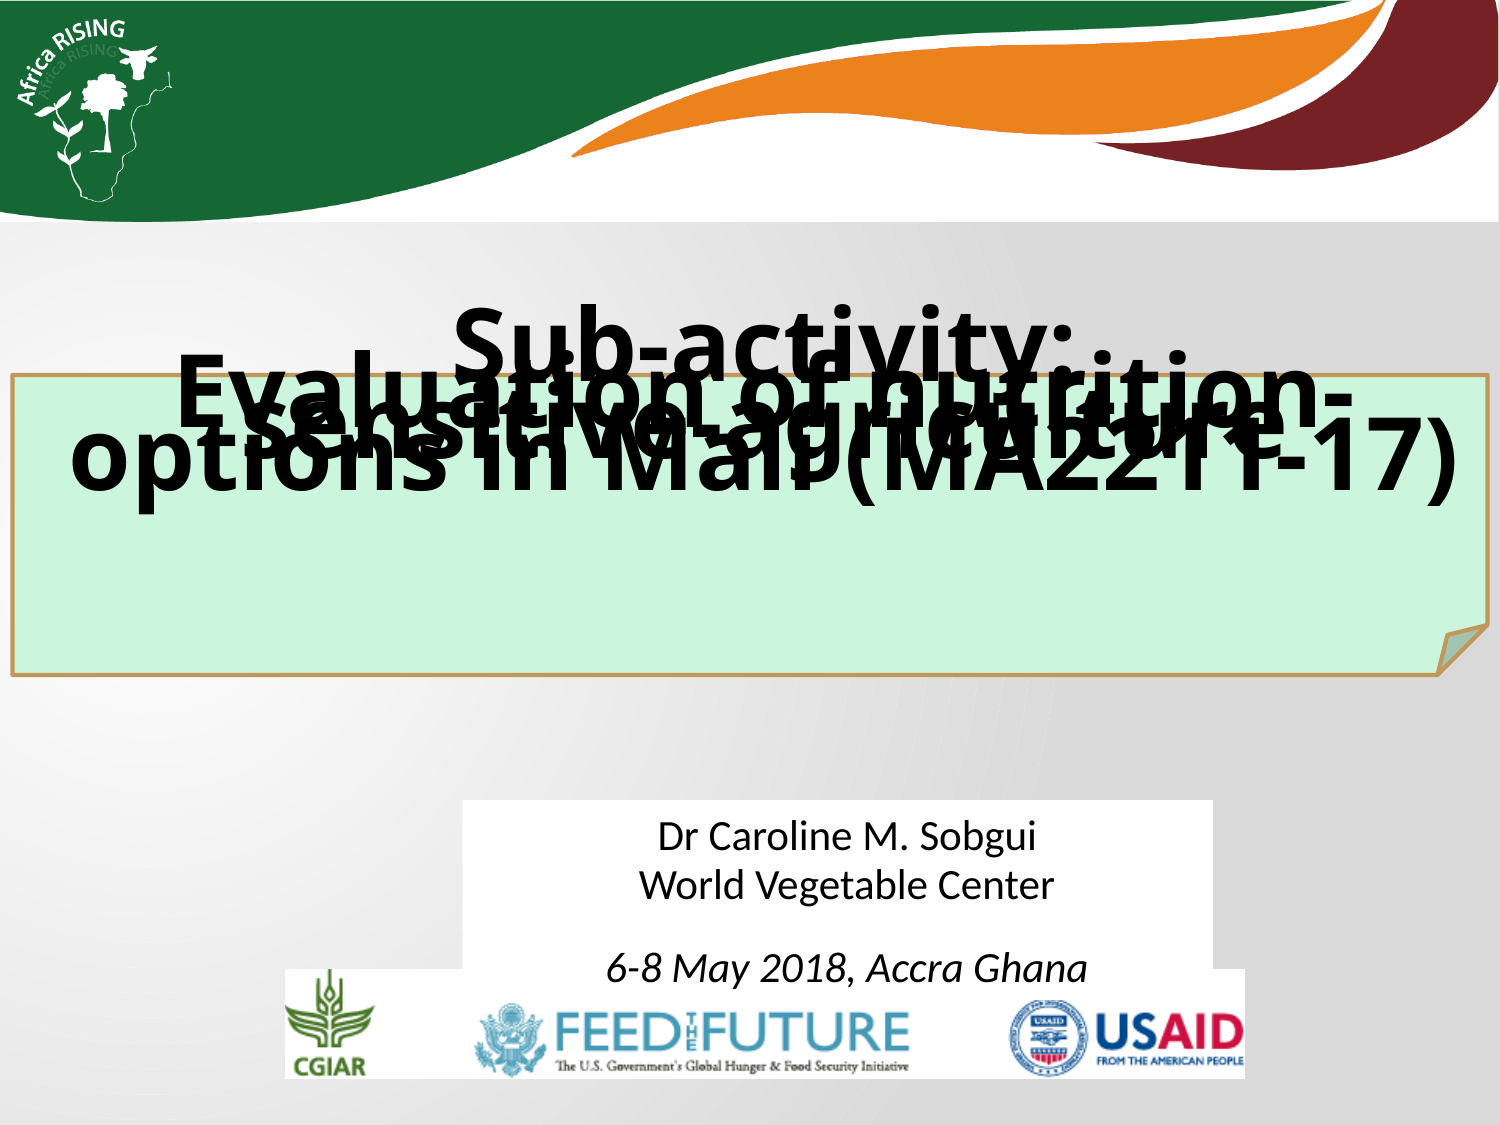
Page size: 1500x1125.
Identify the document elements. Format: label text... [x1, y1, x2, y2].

text_box [10, 373, 1490, 678]
list Dr Caroline M. Sobgui World Vegetable Center 6-8 May 2018, Accra Ghana [462, 800, 1213, 1000]
picture [285, 969, 1245, 1079]
picture [0, 0, 1499, 222]
list Sub-activity: Evaluation of nutrition-sensitive-agriculture options in Mali (MA2211-17) [12, 362, 1488, 550]
